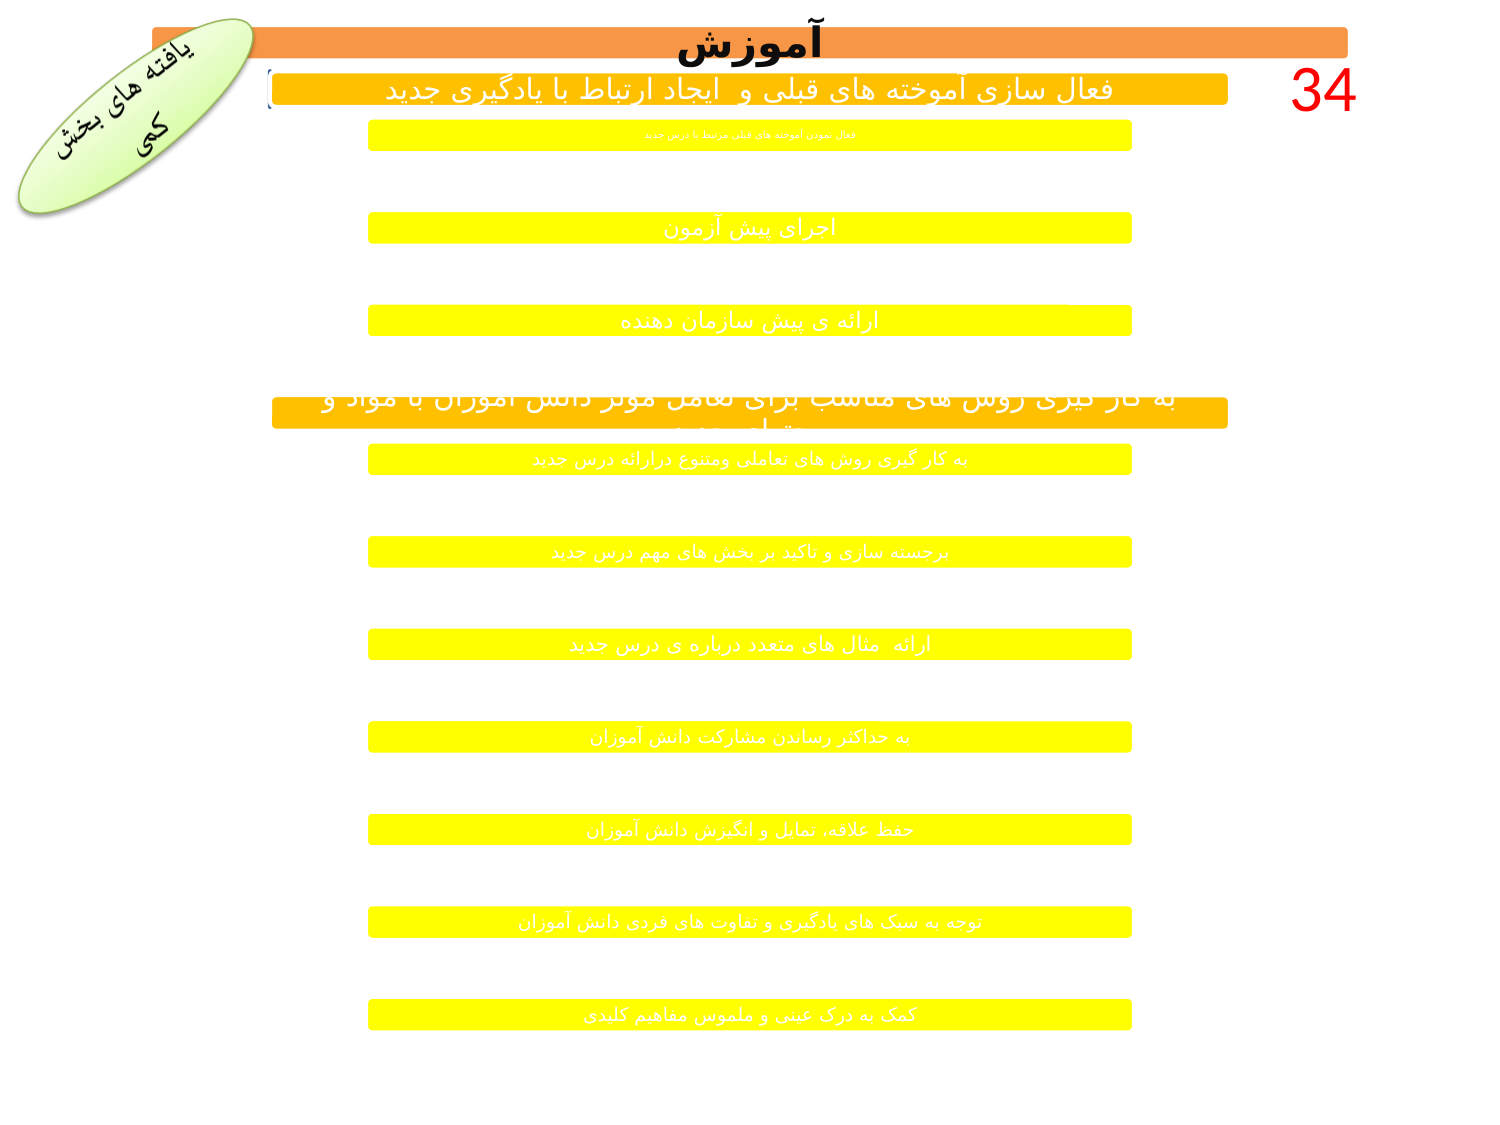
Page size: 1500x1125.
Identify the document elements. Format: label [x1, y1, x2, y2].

picture [0, 0, 262, 225]
list [0, 24, 1500, 1125]
